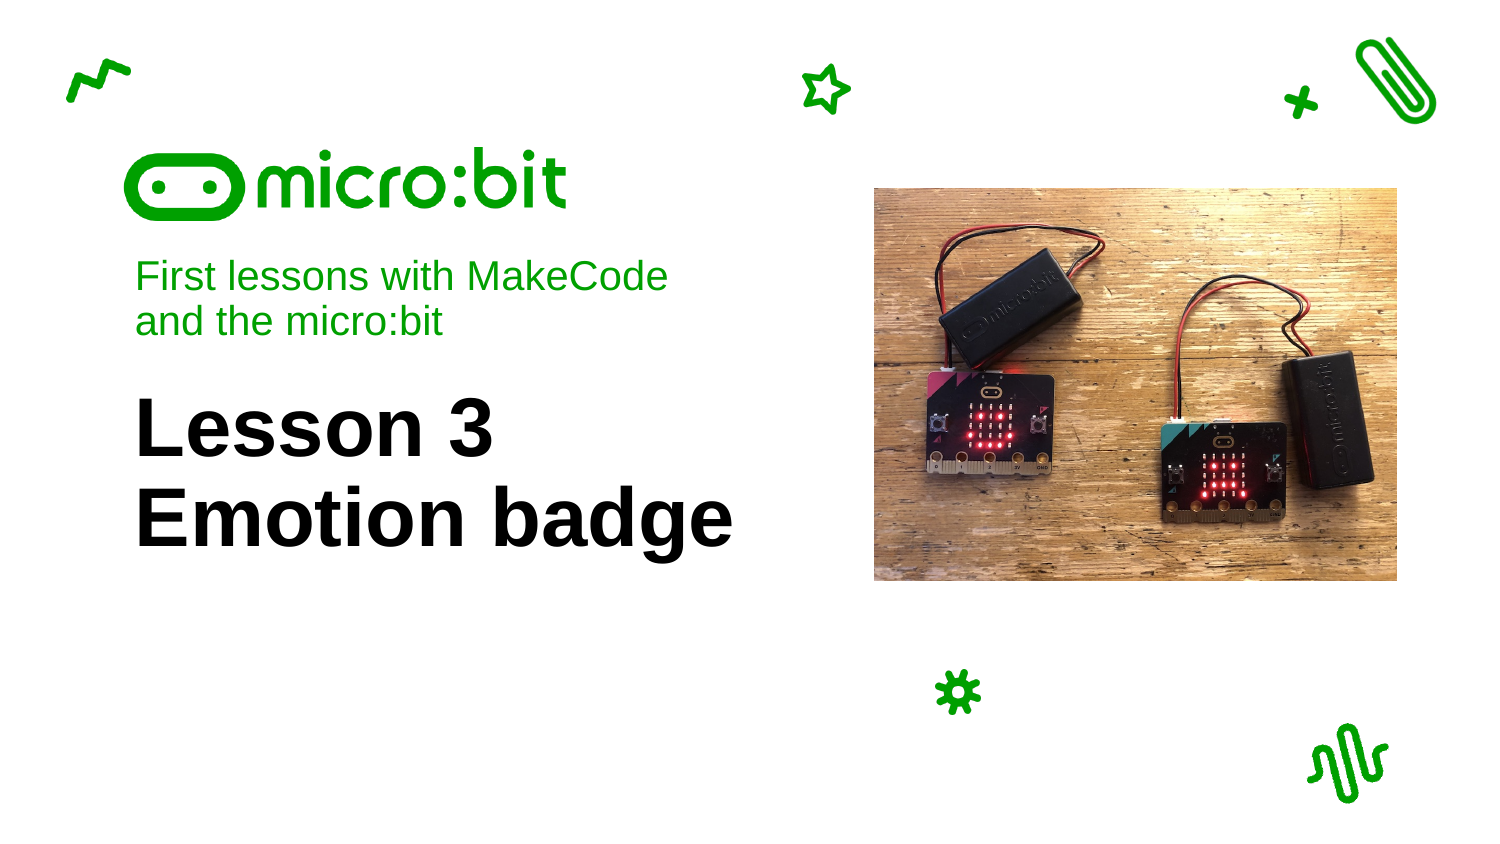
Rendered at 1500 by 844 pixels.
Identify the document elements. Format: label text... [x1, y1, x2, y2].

picture [66, 58, 131, 103]
picture [121, 147, 568, 221]
picture [802, 63, 851, 115]
title Lesson 3 Emotion badge [134, 384, 874, 567]
picture [1352, 26, 1441, 135]
picture [1280, 81, 1323, 124]
picture [935, 669, 981, 715]
picture [1299, 714, 1397, 812]
picture [874, 188, 1397, 581]
